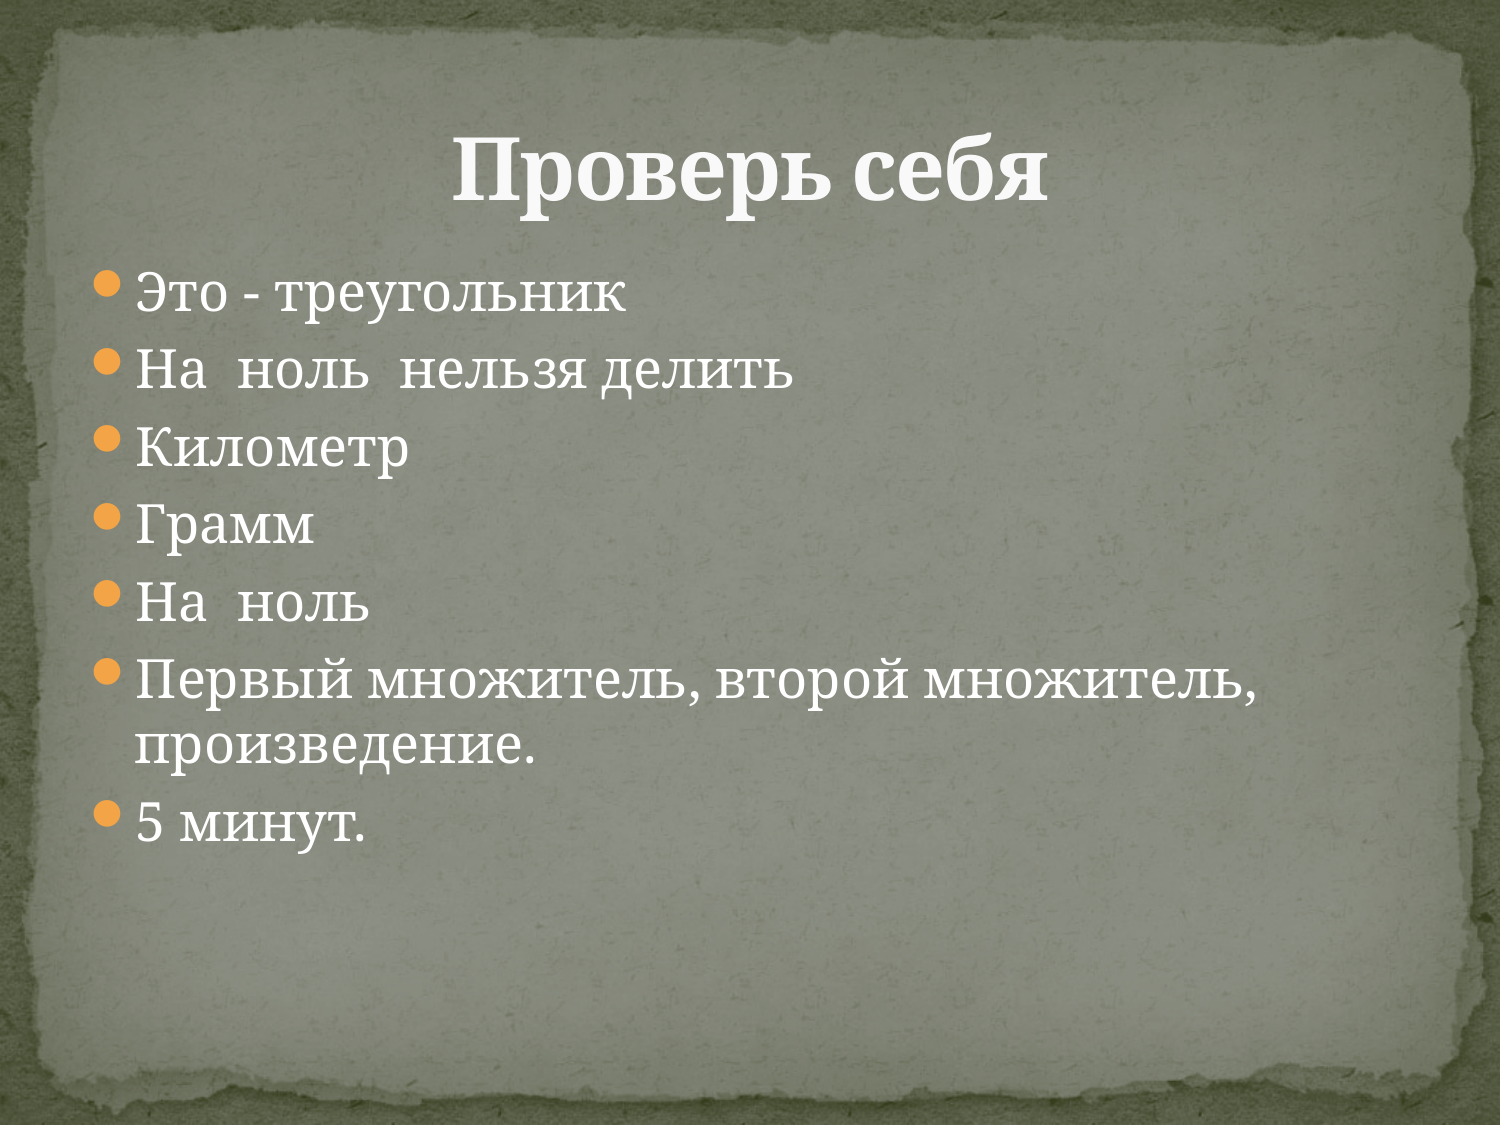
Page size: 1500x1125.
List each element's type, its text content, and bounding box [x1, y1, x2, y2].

title Проверь себя [74, 24, 1425, 225]
list Это - треугольник На ноль нельзя делить Километр Грамм На ноль Первый множитель, второй множитель, произведение. 5 минут. [75, 249, 1425, 1000]
